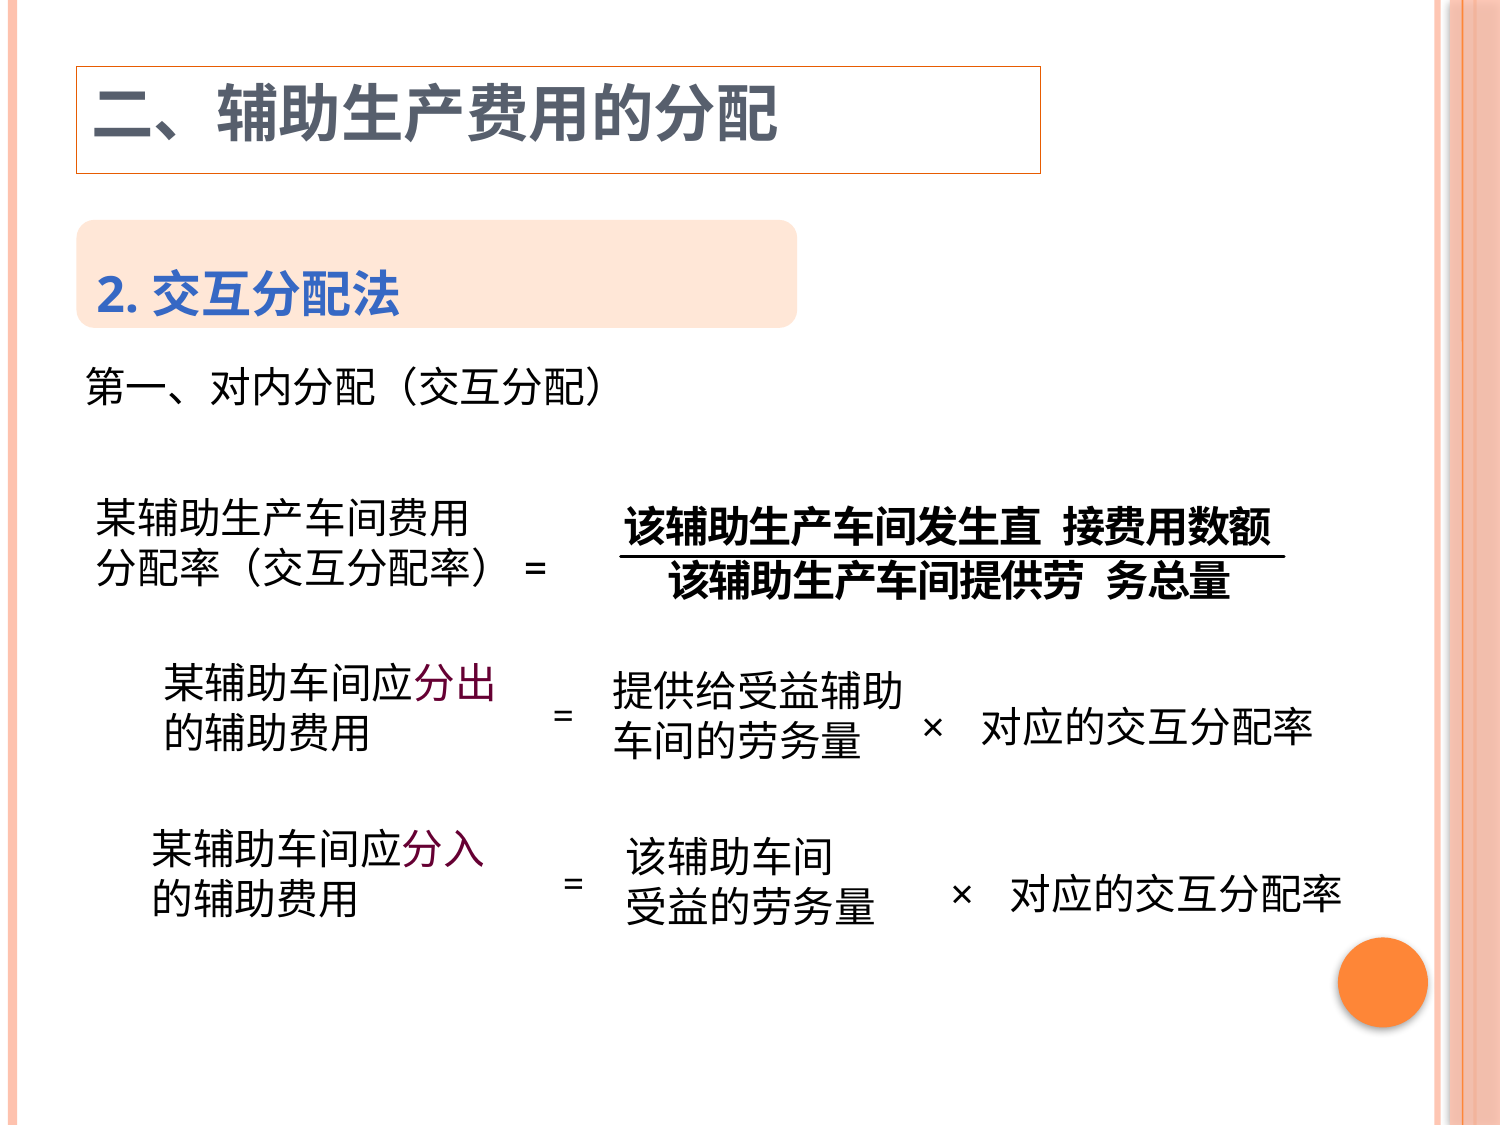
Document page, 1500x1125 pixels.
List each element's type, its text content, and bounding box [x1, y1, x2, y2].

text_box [135, 814, 1389, 939]
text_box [64, 483, 1301, 618]
text_box 第一、对内分配（交互分配） [69, 353, 642, 419]
text_box 二、辅助生产费用的分配 [76, 66, 1041, 174]
text_box 2.交互分配法 [76, 219, 798, 328]
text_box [146, 649, 1333, 773]
